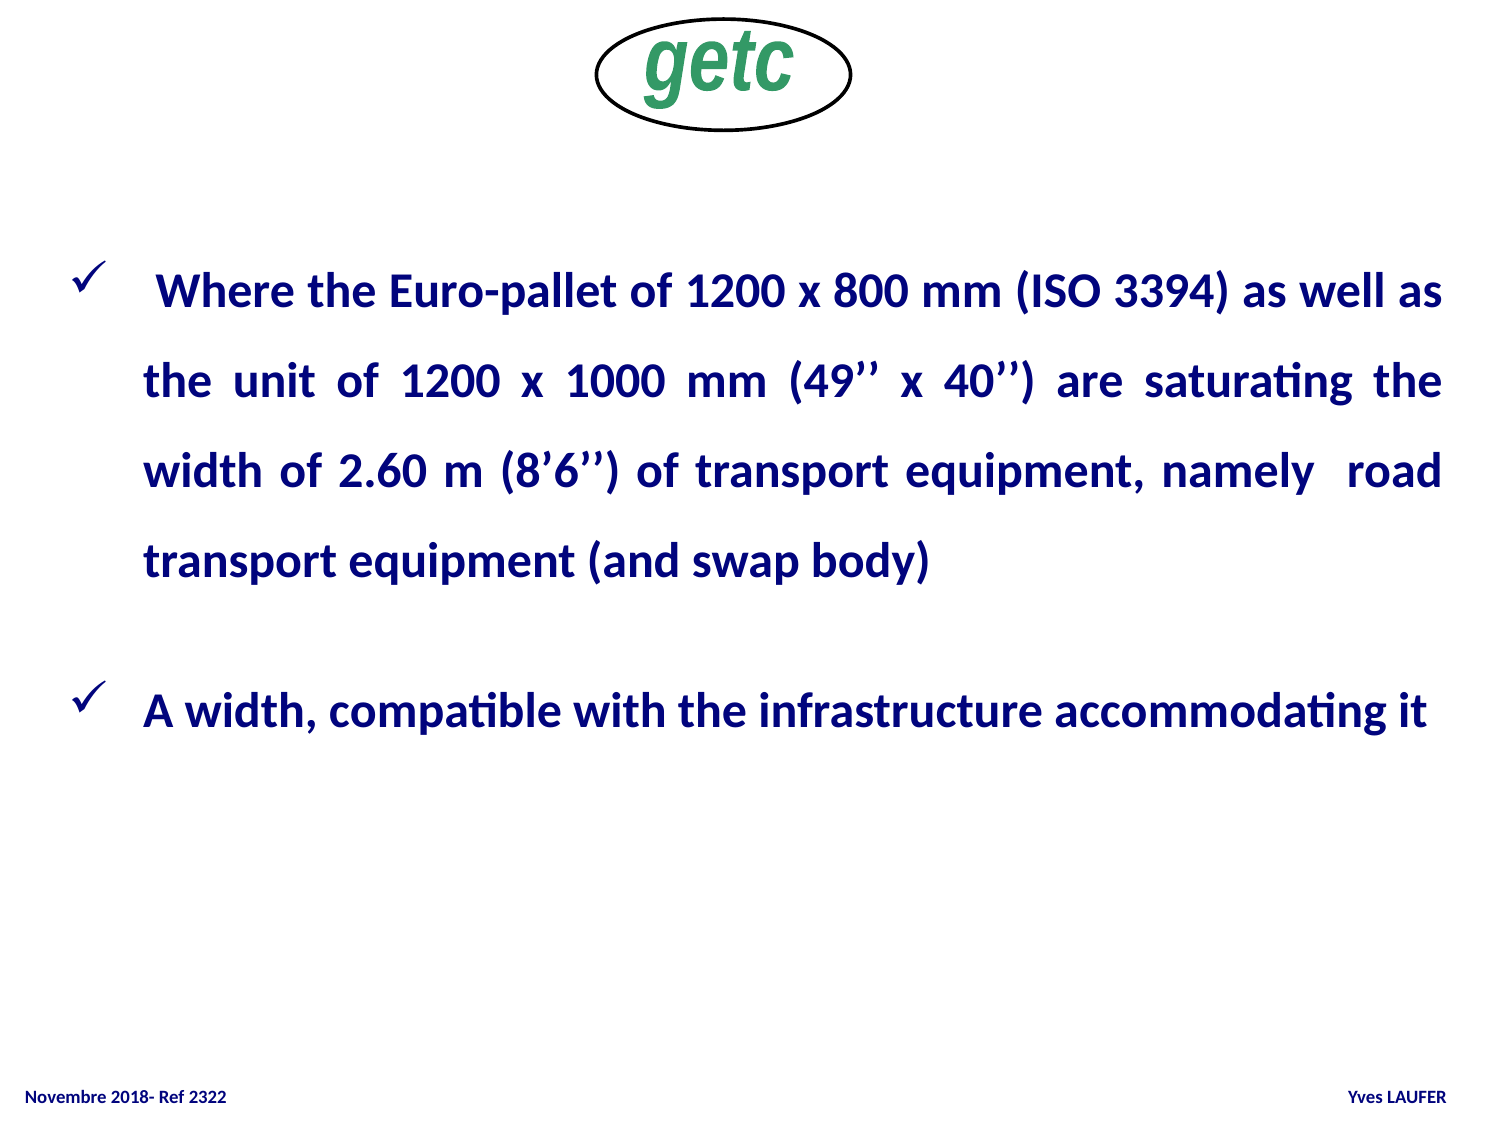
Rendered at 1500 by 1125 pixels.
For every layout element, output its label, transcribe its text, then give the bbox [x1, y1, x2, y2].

text_box [596, 19, 851, 131]
list Where the Euro-pallet of 1200 x 800 mm (ISO 3394) as well as the unit of 1200 x 1000 mm (49’’ x 40’’) are saturating the width of 2.60 m (8’6’’) of transport equipment, namely road transport equipment (and swap body) A width, compatible with the infrastructure accommodating it [53, 219, 1459, 1005]
footer Novembre 2018- Ref 2322 Yves LAUFER [5, 1068, 1483, 1124]
